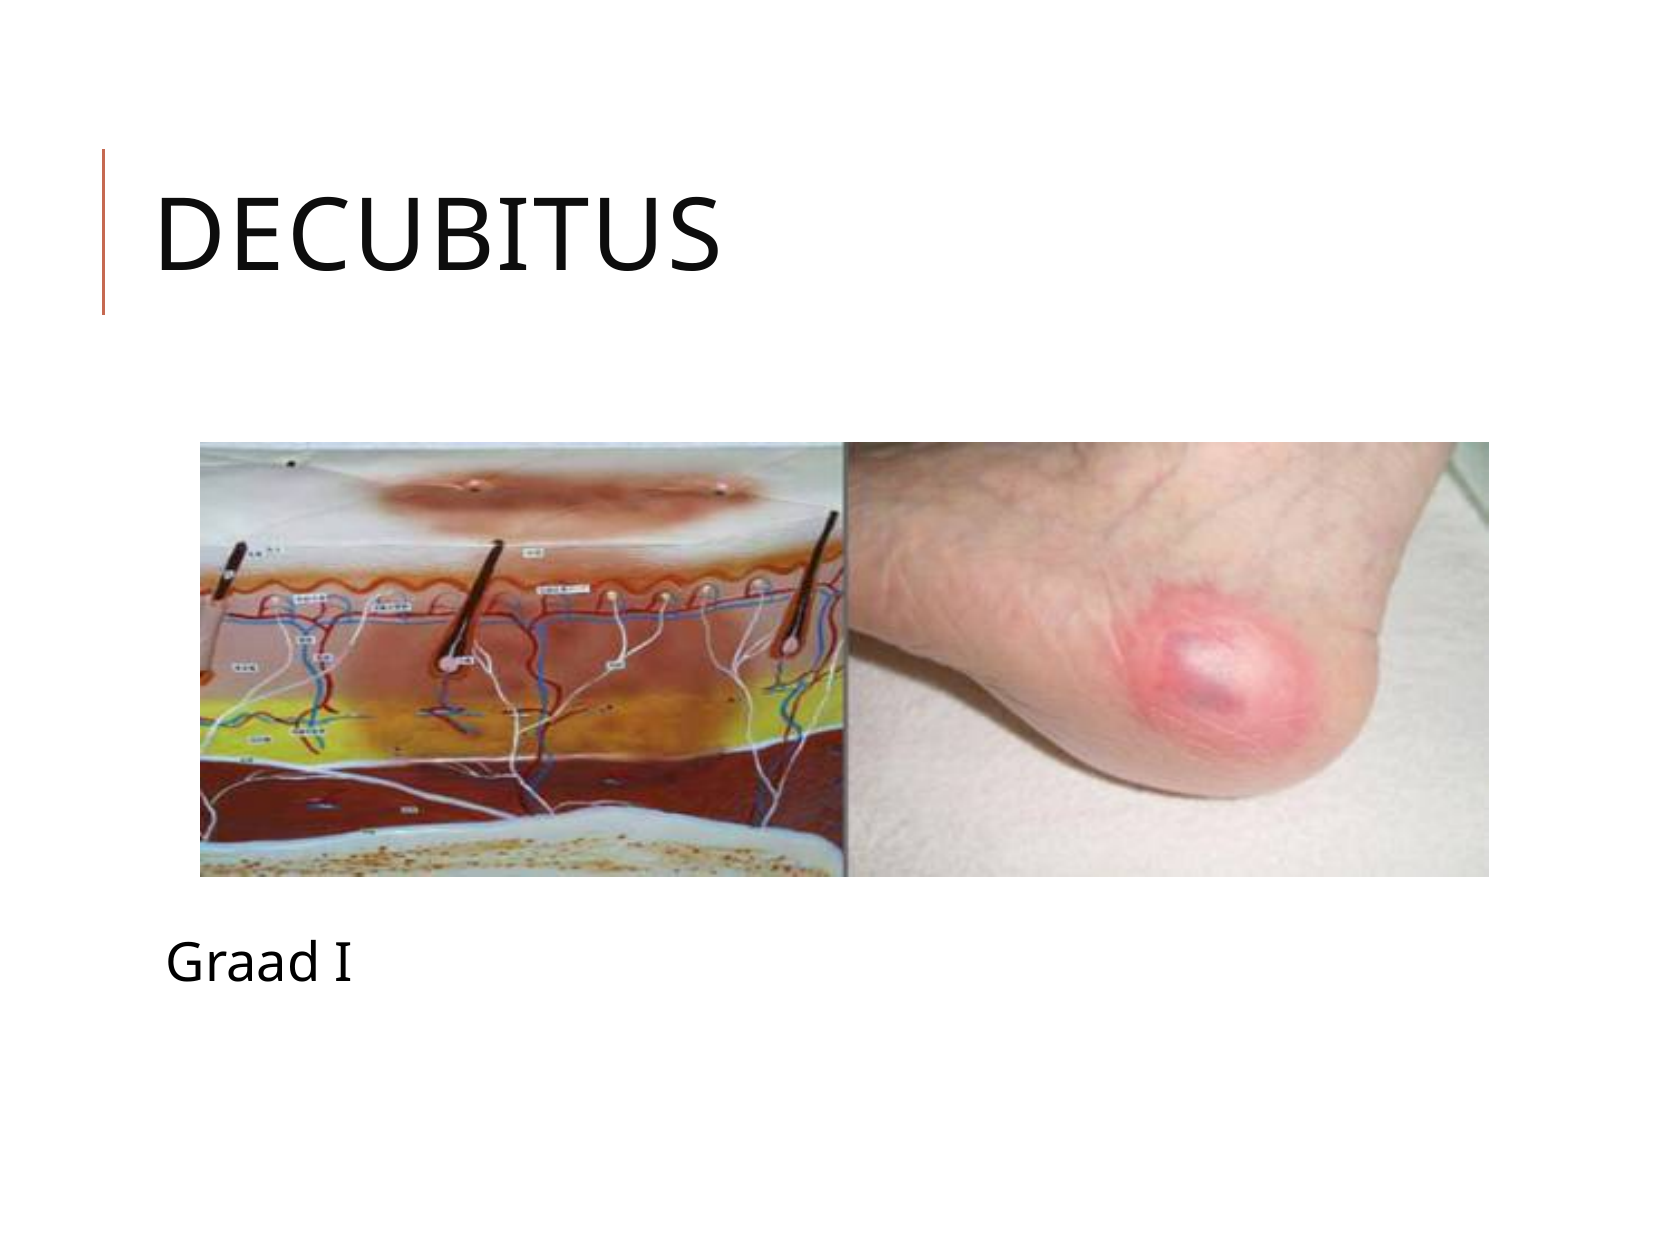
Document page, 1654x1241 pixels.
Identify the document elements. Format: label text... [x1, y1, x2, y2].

title DECUBITUS [137, 137, 1572, 345]
list Graad I [141, 927, 1533, 1098]
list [200, 442, 1489, 878]
